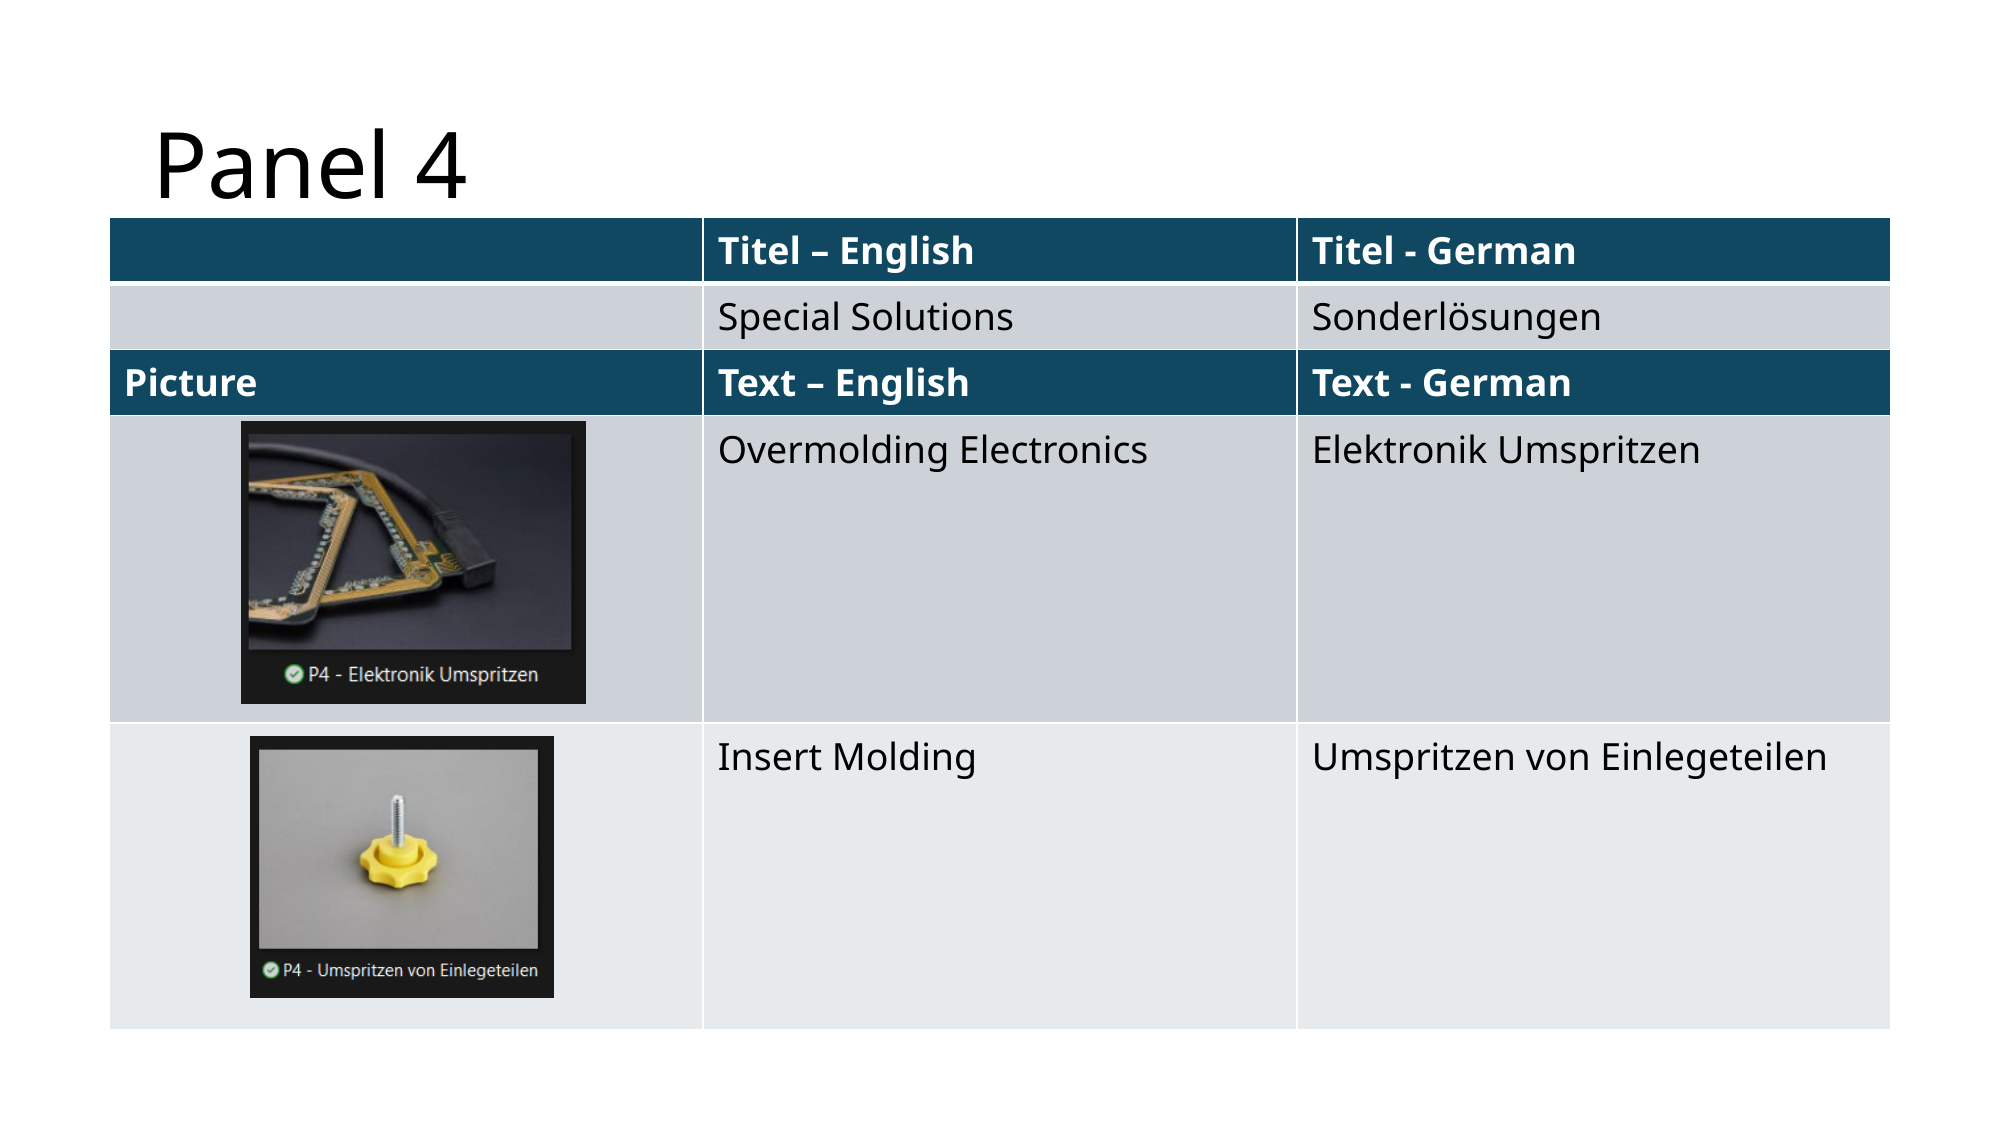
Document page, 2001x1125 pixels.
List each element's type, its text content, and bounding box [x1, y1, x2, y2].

table_cell Insert Molding [704, 724, 1296, 1029]
table_header Titel - German [1298, 218, 1890, 281]
picture [249, 735, 555, 999]
table_header [110, 218, 702, 281]
table_cell [110, 724, 702, 1029]
table_cell Sonderlösungen [1298, 286, 1890, 349]
table_cell [110, 286, 702, 349]
table_header Titel – English [704, 218, 1296, 281]
table_cell Special Solutions [704, 286, 1296, 349]
title Panel 4 [137, 59, 1863, 216]
table_cell [110, 416, 702, 722]
table_cell Text – English [704, 350, 1296, 415]
table_cell Elektronik Umspritzen [1298, 416, 1890, 722]
table_cell Overmolding Electronics [704, 416, 1296, 722]
table_cell Umspritzen von Einlegeteilen [1298, 724, 1890, 1029]
table_cell Text - German [1298, 350, 1890, 415]
picture [241, 421, 586, 704]
table_cell Picture [110, 350, 702, 415]
